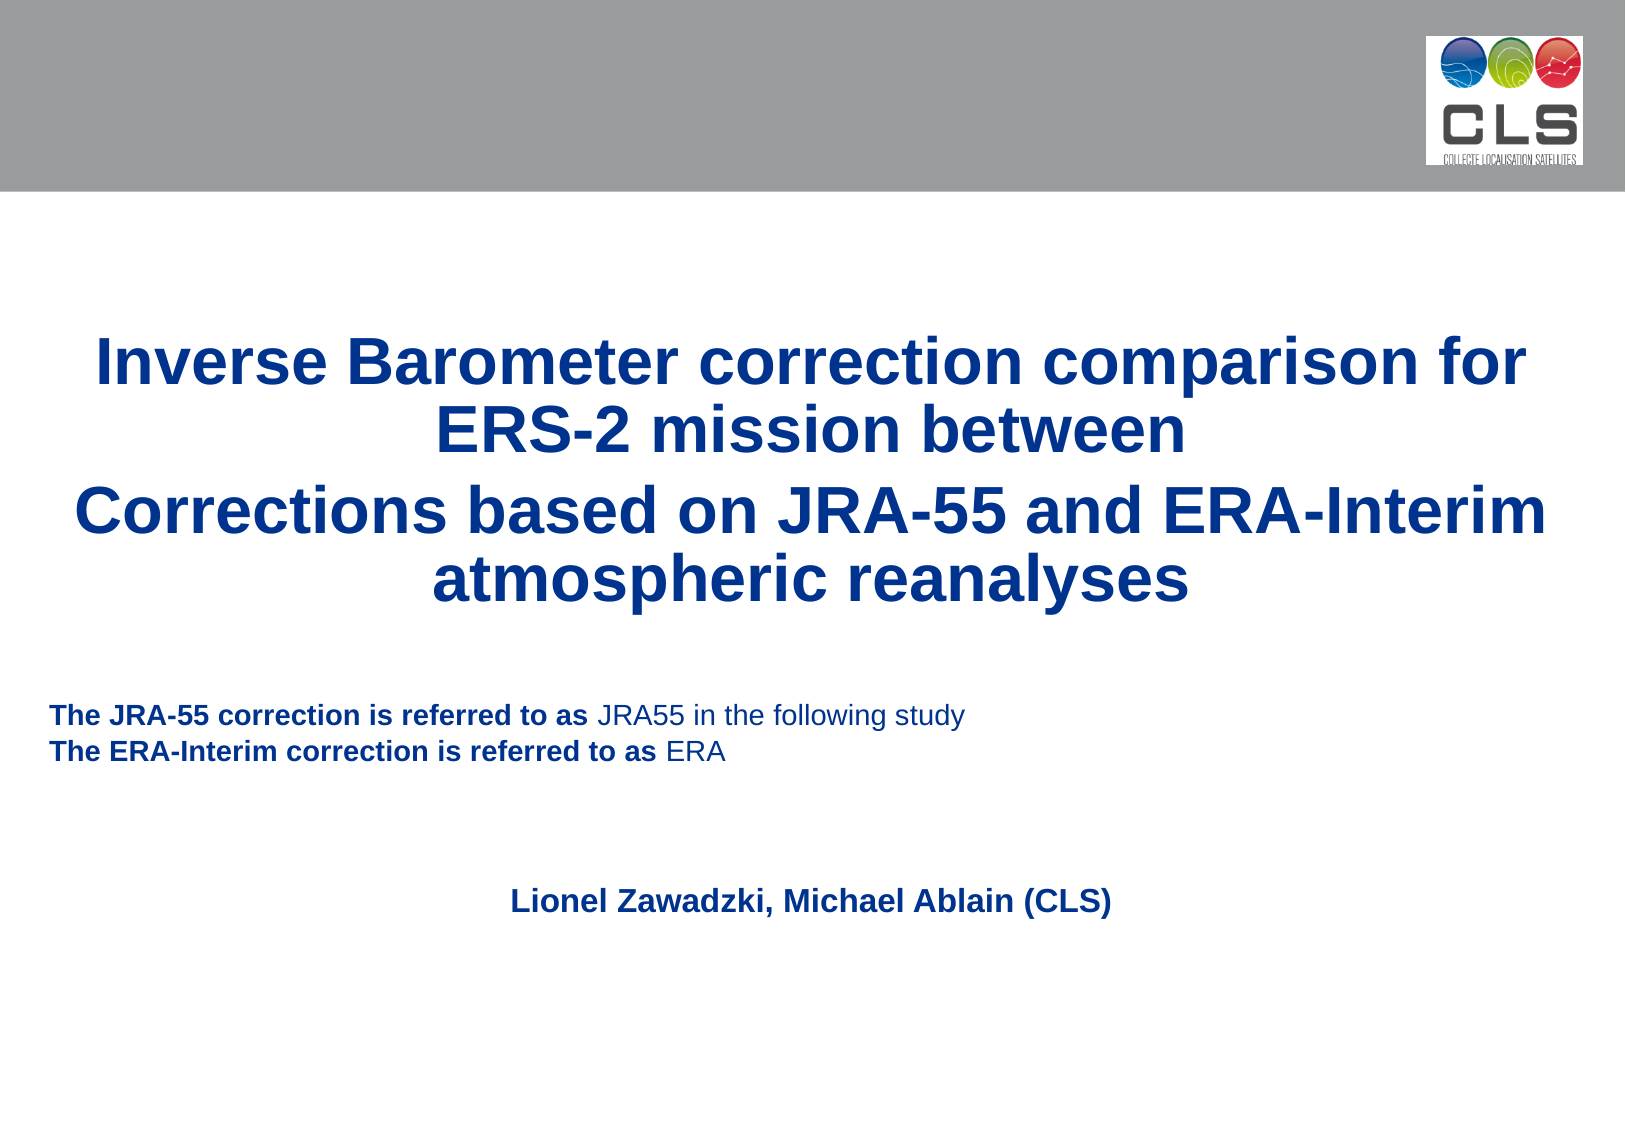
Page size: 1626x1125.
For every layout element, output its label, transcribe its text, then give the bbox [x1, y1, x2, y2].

text_box Inverse Barometer correction comparison for ERS-2 mission between Corrections based on JRA-55 and ERA-Interim atmospheric reanalyses The JRA-55 correction is referred to as JRA55 in the following study The ERA-Interim correction is referred to as ERA Lionel Zawadzki, Michael Ablain (CLS) [34, 322, 1589, 897]
picture [1426, 36, 1583, 165]
